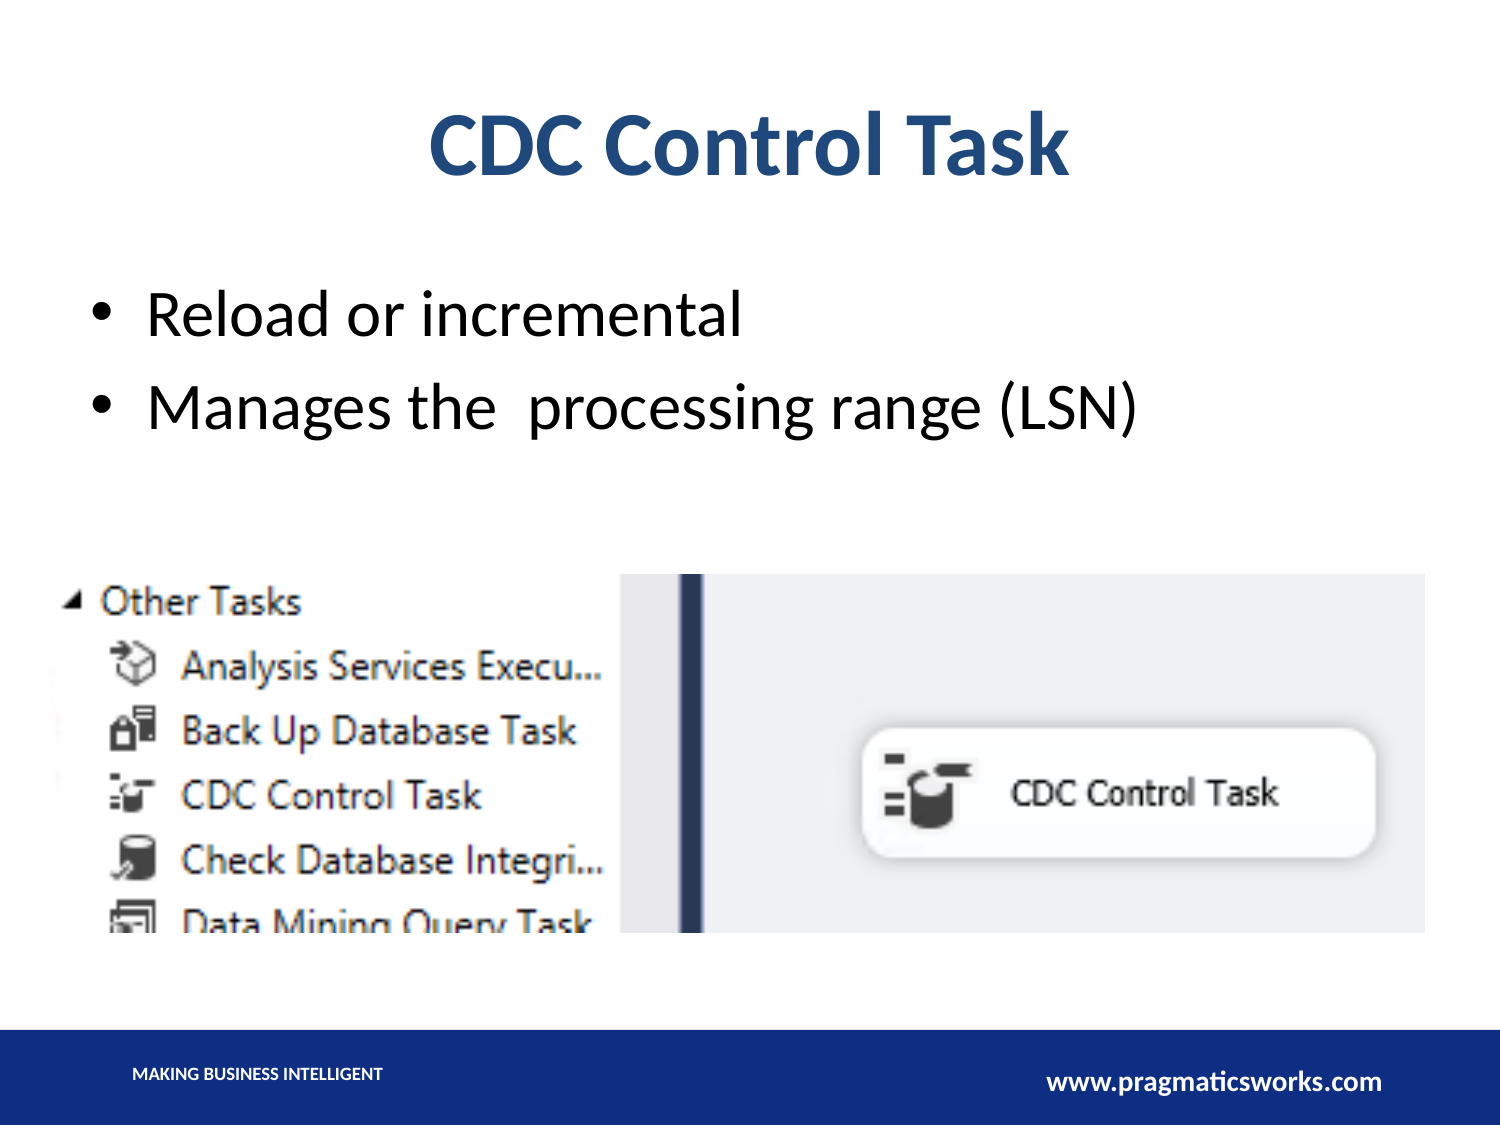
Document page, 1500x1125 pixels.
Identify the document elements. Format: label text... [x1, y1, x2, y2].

list Reload or incremental Manages the processing range (LSN) [75, 262, 1425, 550]
picture [49, 574, 1426, 934]
title CDC Control Task [75, 45, 1425, 233]
